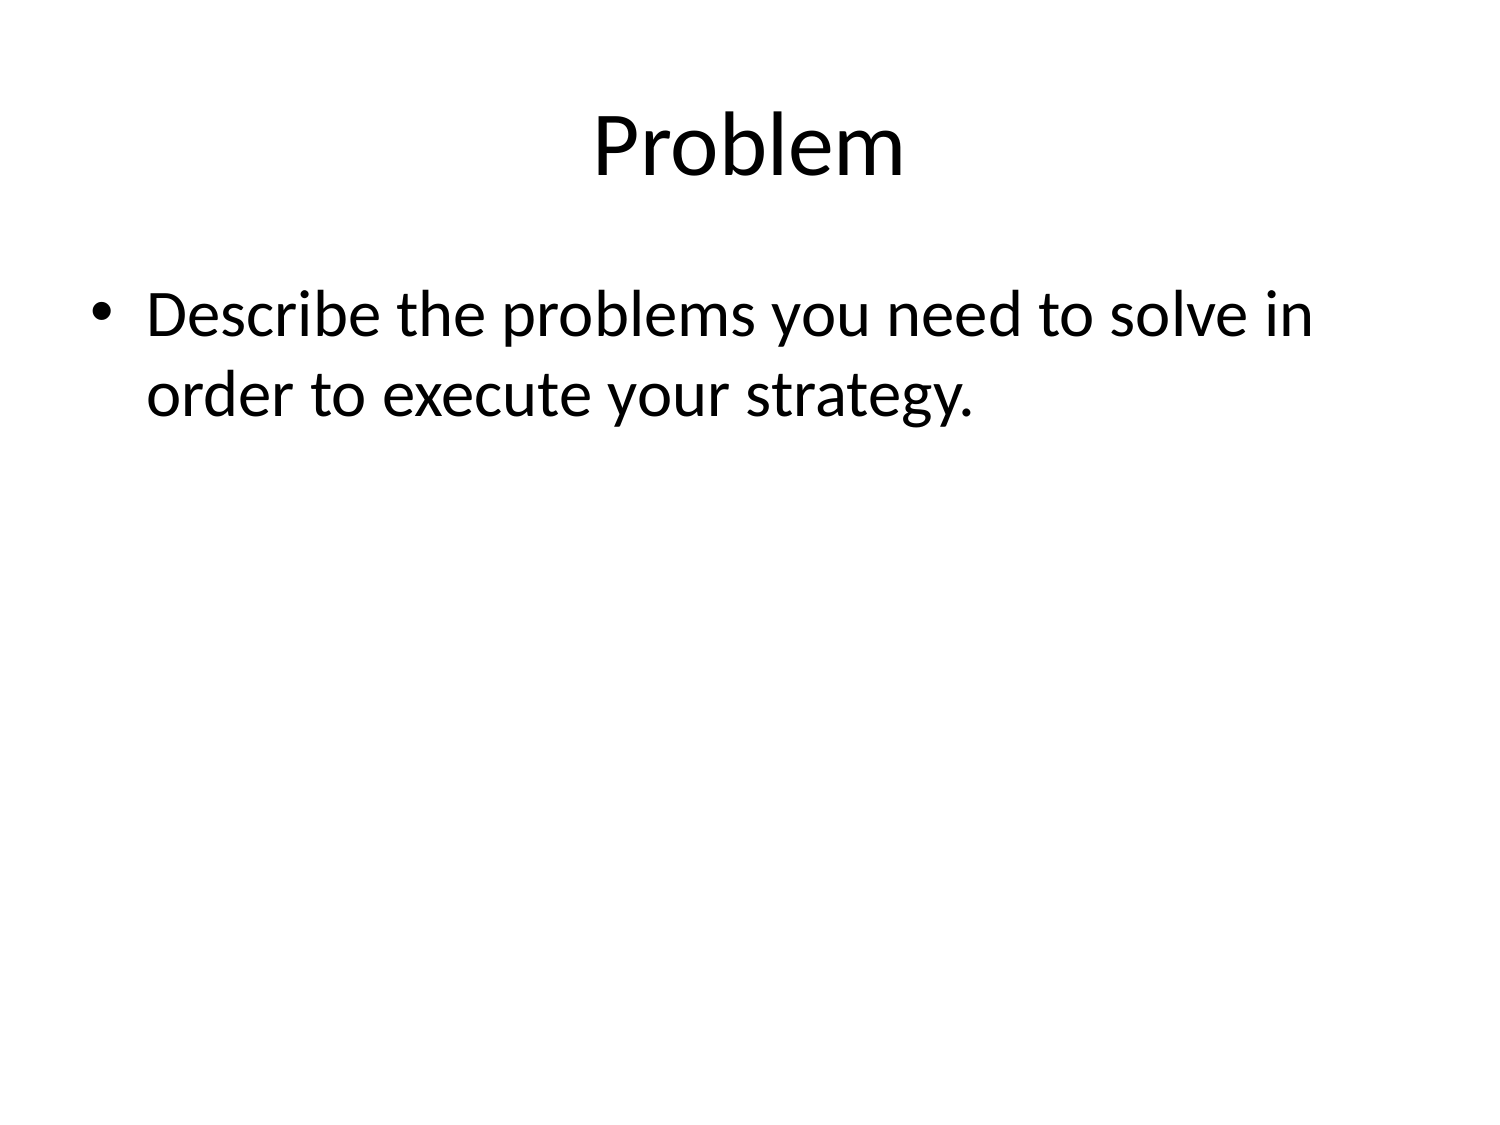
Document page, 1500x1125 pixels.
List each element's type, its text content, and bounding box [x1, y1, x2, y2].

title Problem [75, 45, 1425, 233]
list Describe the problems you need to solve in order to execute your strategy. [75, 262, 1425, 1005]
